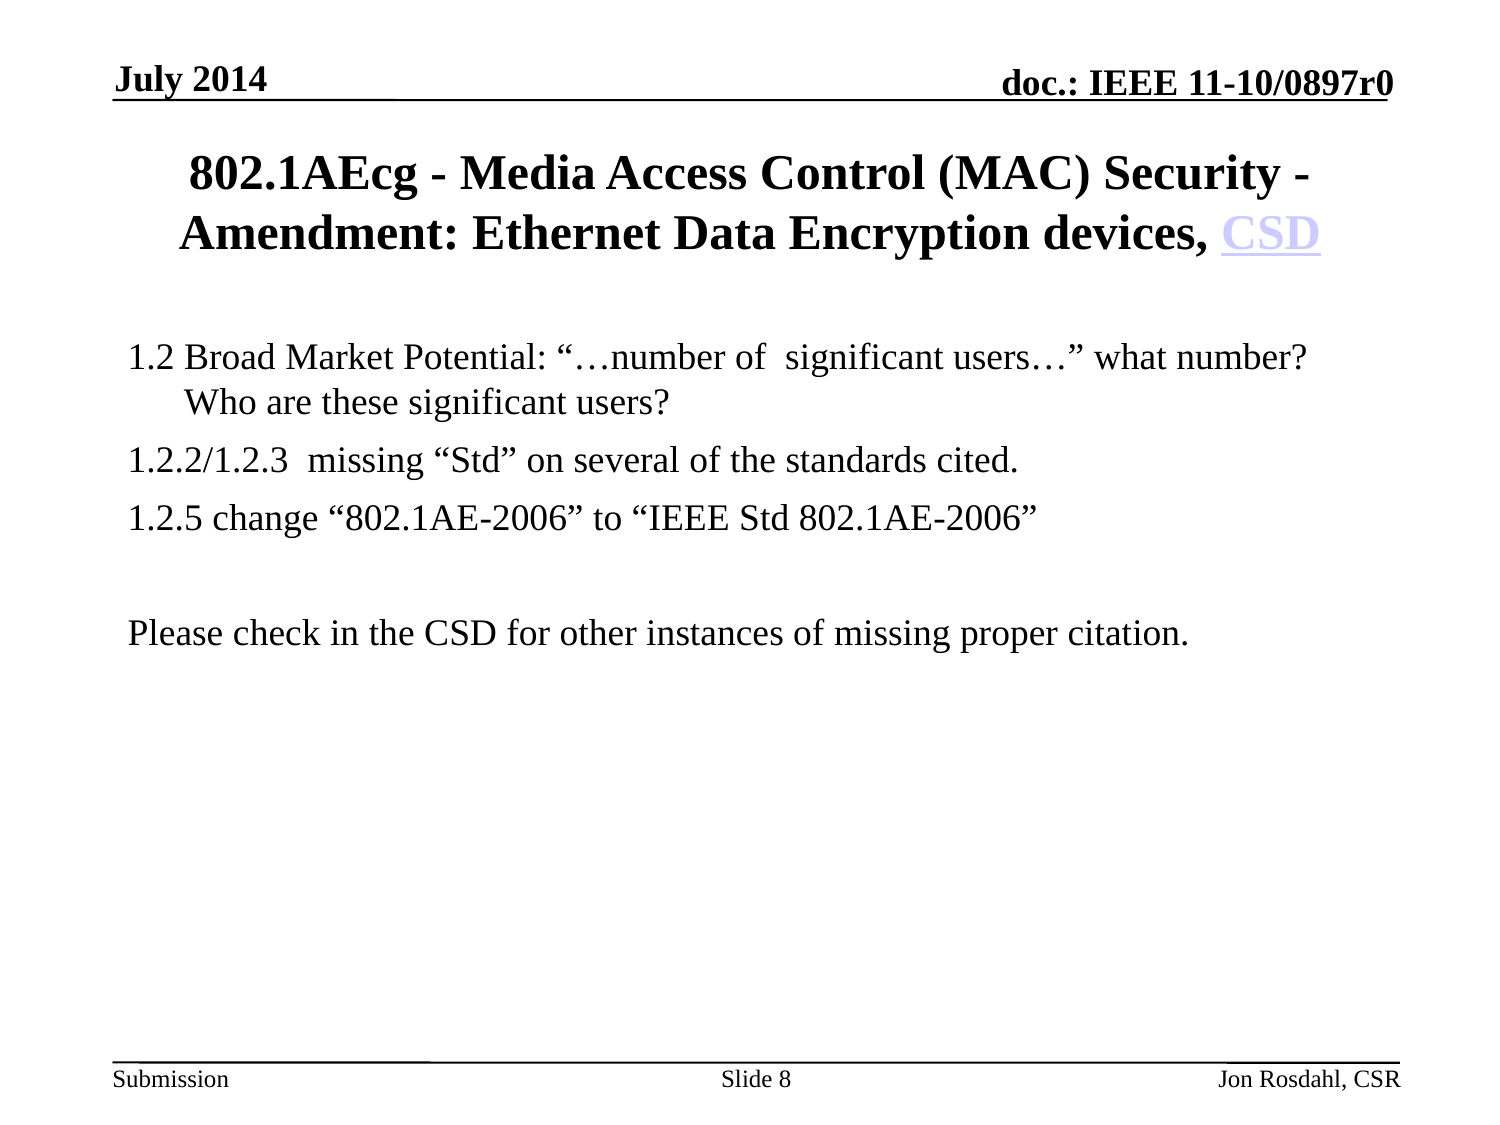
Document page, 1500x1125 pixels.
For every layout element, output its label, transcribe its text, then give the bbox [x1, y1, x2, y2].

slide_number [114, 54, 423, 100]
title 802.1AEcg - Media Access Control (MAC) Security - Amendment: Ethernet Data Encryption devices, CSD [112, 112, 1388, 288]
slide_number Slide 8 [712, 1061, 800, 1123]
list 1.2 Broad Market Potential: “…number of significant users…” what number? Who are these significant users? 1.2.2/1.2.3 missing “Std” on several of the standards cited. 1.2.5 change “802.1AE-2006” to “IEEE Std 802.1AE-2006” Please check in the CSD for other instances of missing proper citation. [112, 324, 1388, 1038]
footer Jon Rosdahl, CSR [878, 1061, 1402, 1093]
